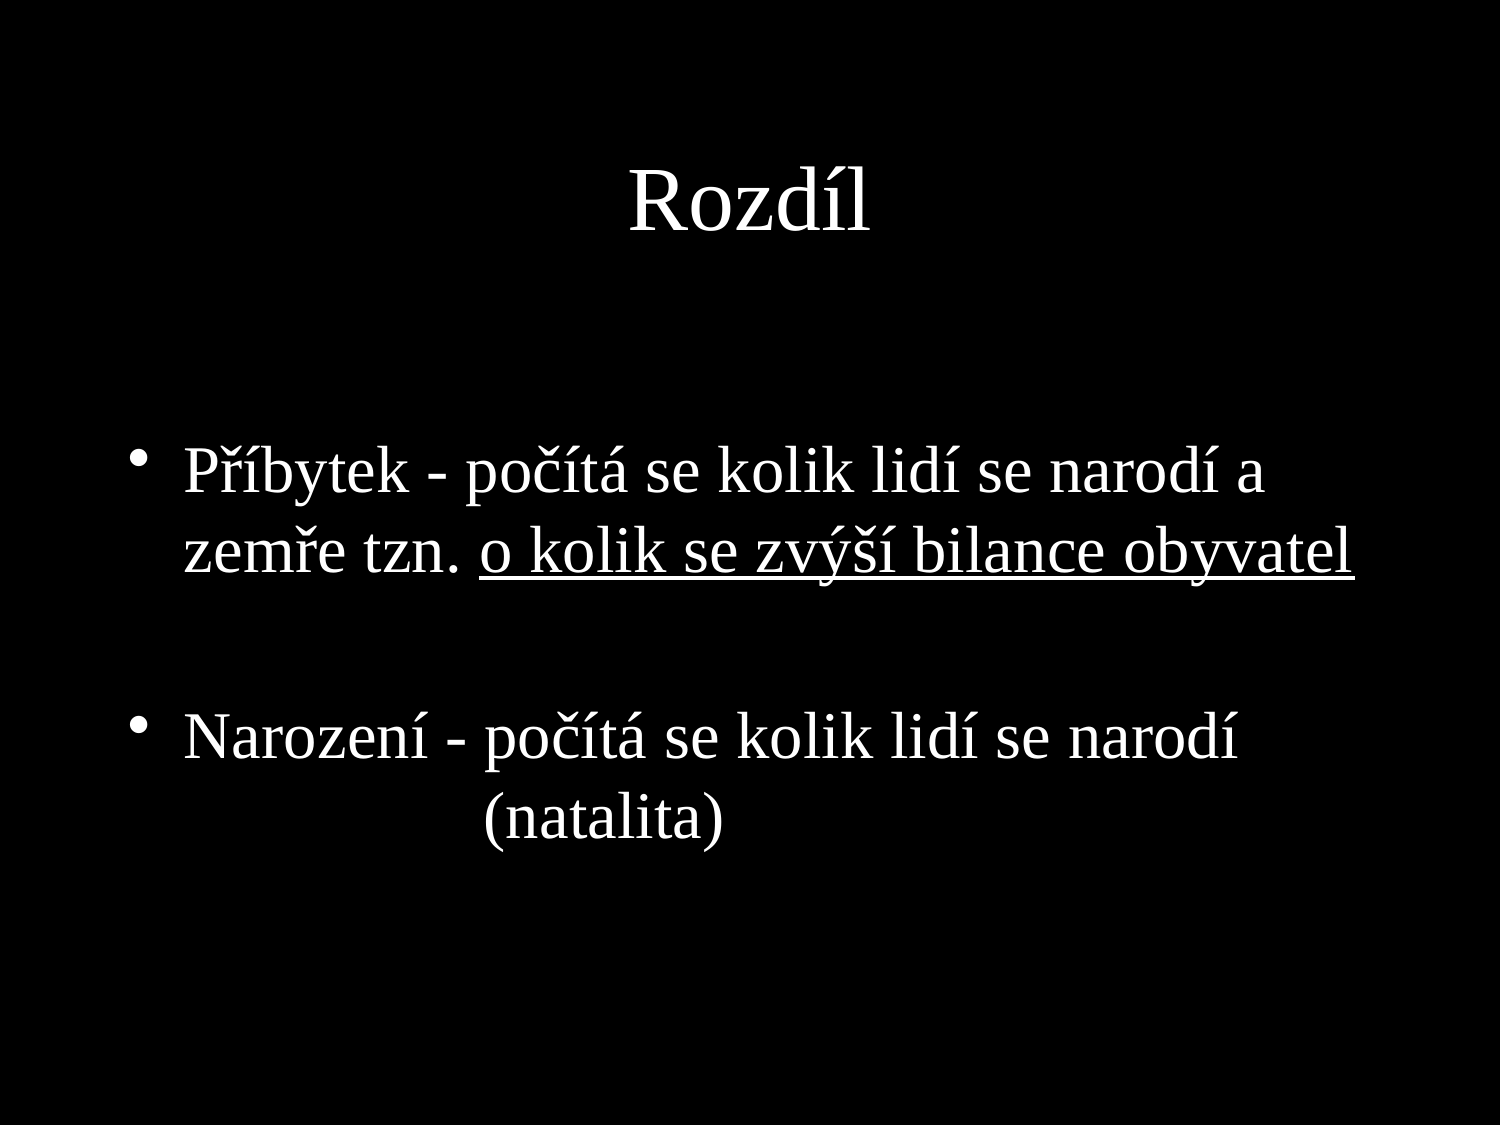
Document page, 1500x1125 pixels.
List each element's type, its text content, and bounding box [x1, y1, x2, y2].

list Příbytek - počítá se kolik lidí se narodí a zemře tzn. o kolik se zvýší bilance obyvatel Narození - počítá se kolik lidí se narodí (natalita) [112, 324, 1388, 1001]
title Rozdíl [112, 99, 1388, 288]
